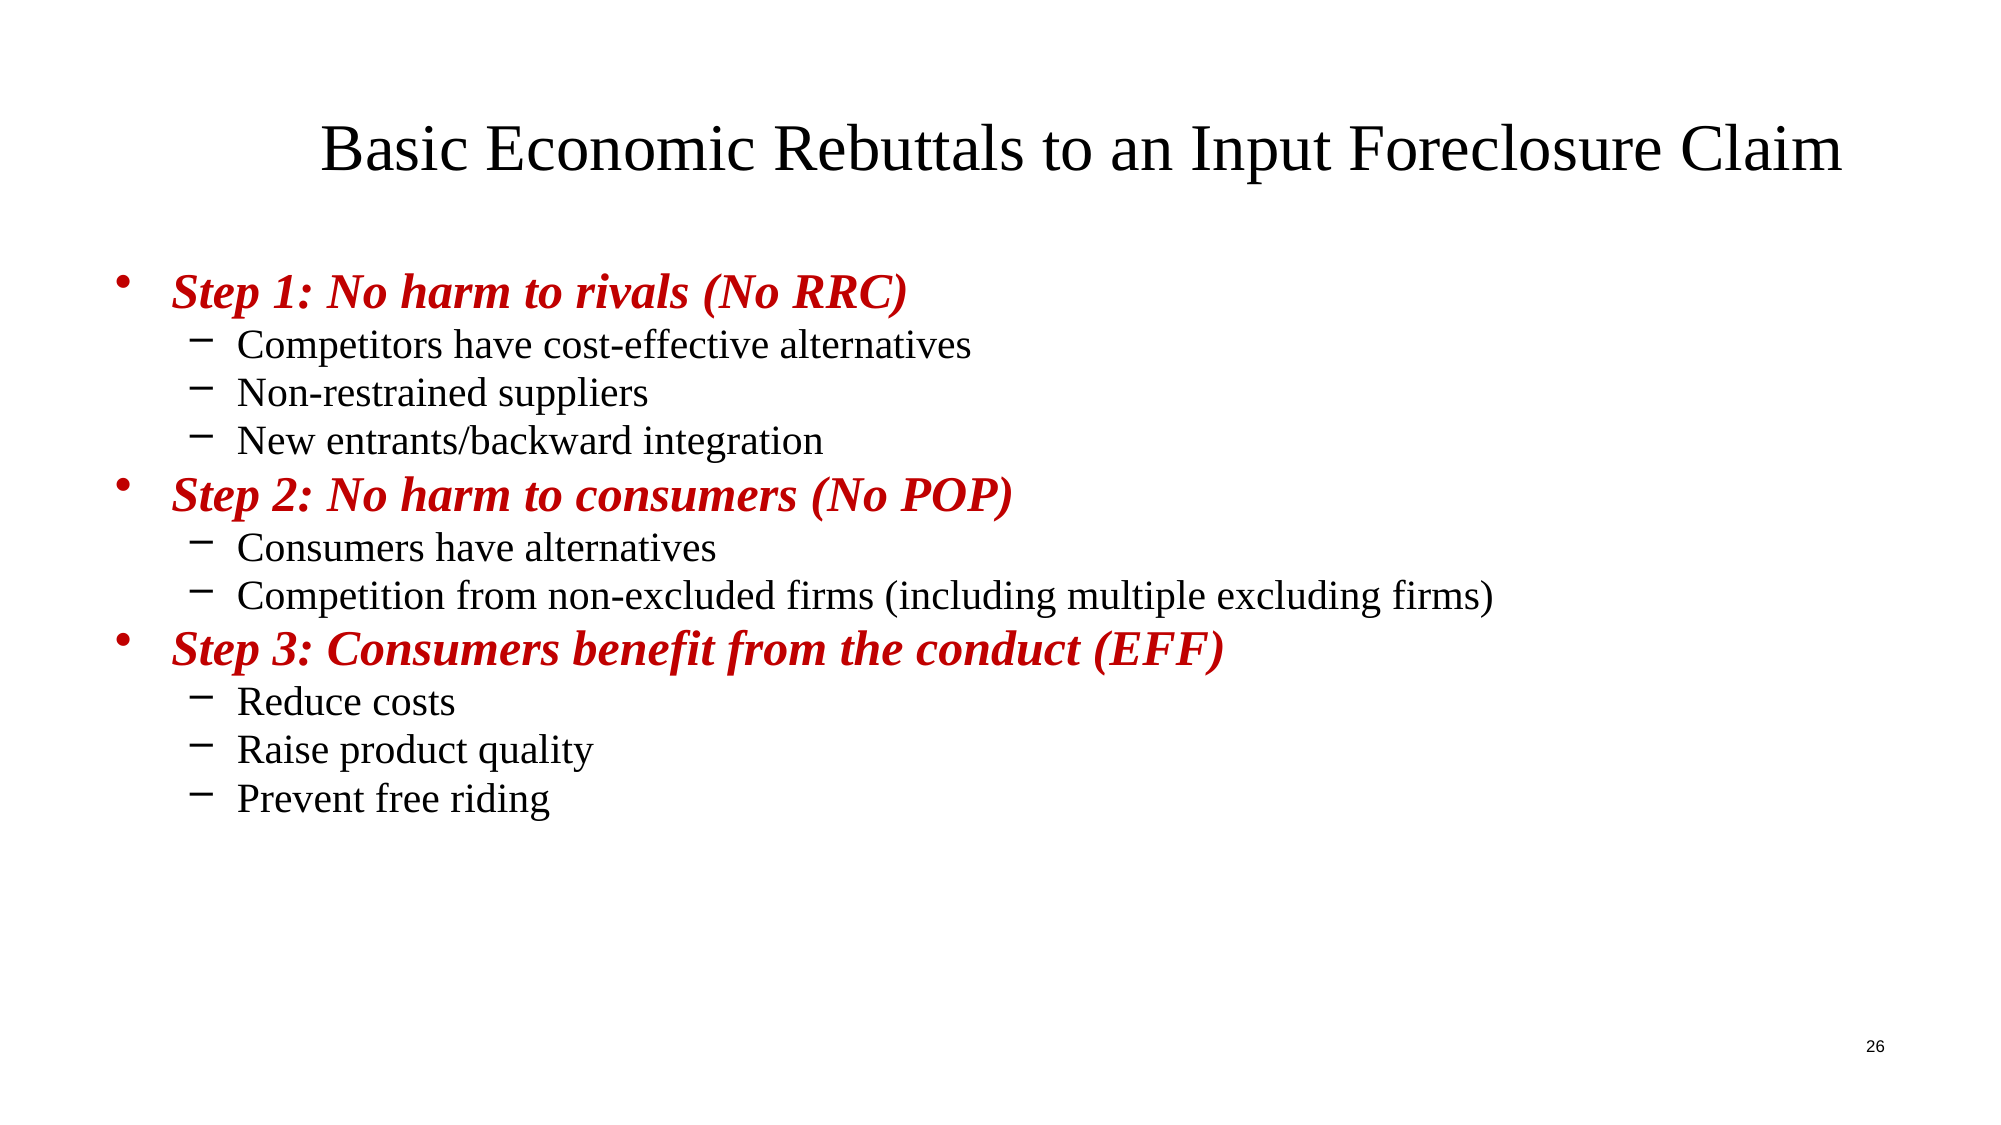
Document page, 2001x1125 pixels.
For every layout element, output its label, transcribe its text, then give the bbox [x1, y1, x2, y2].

title Basic Economic Rebuttals to an Input Foreclosure Claim [266, 50, 1900, 238]
list Step 1: No harm to rivals (No RRC) Competitors have cost-effective alternatives Non-restrained suppliers New entrants/backward integration Step 2: No harm to consumers (No POP) Consumers have alternatives Competition from non-excluded firms (including multiple excluding firms) Step 3: Consumers benefit from the conduct (EFF) Reduce costs Raise product quality Prevent free riding [99, 262, 1900, 1005]
slide_number 26 [1433, 1024, 1901, 1103]
